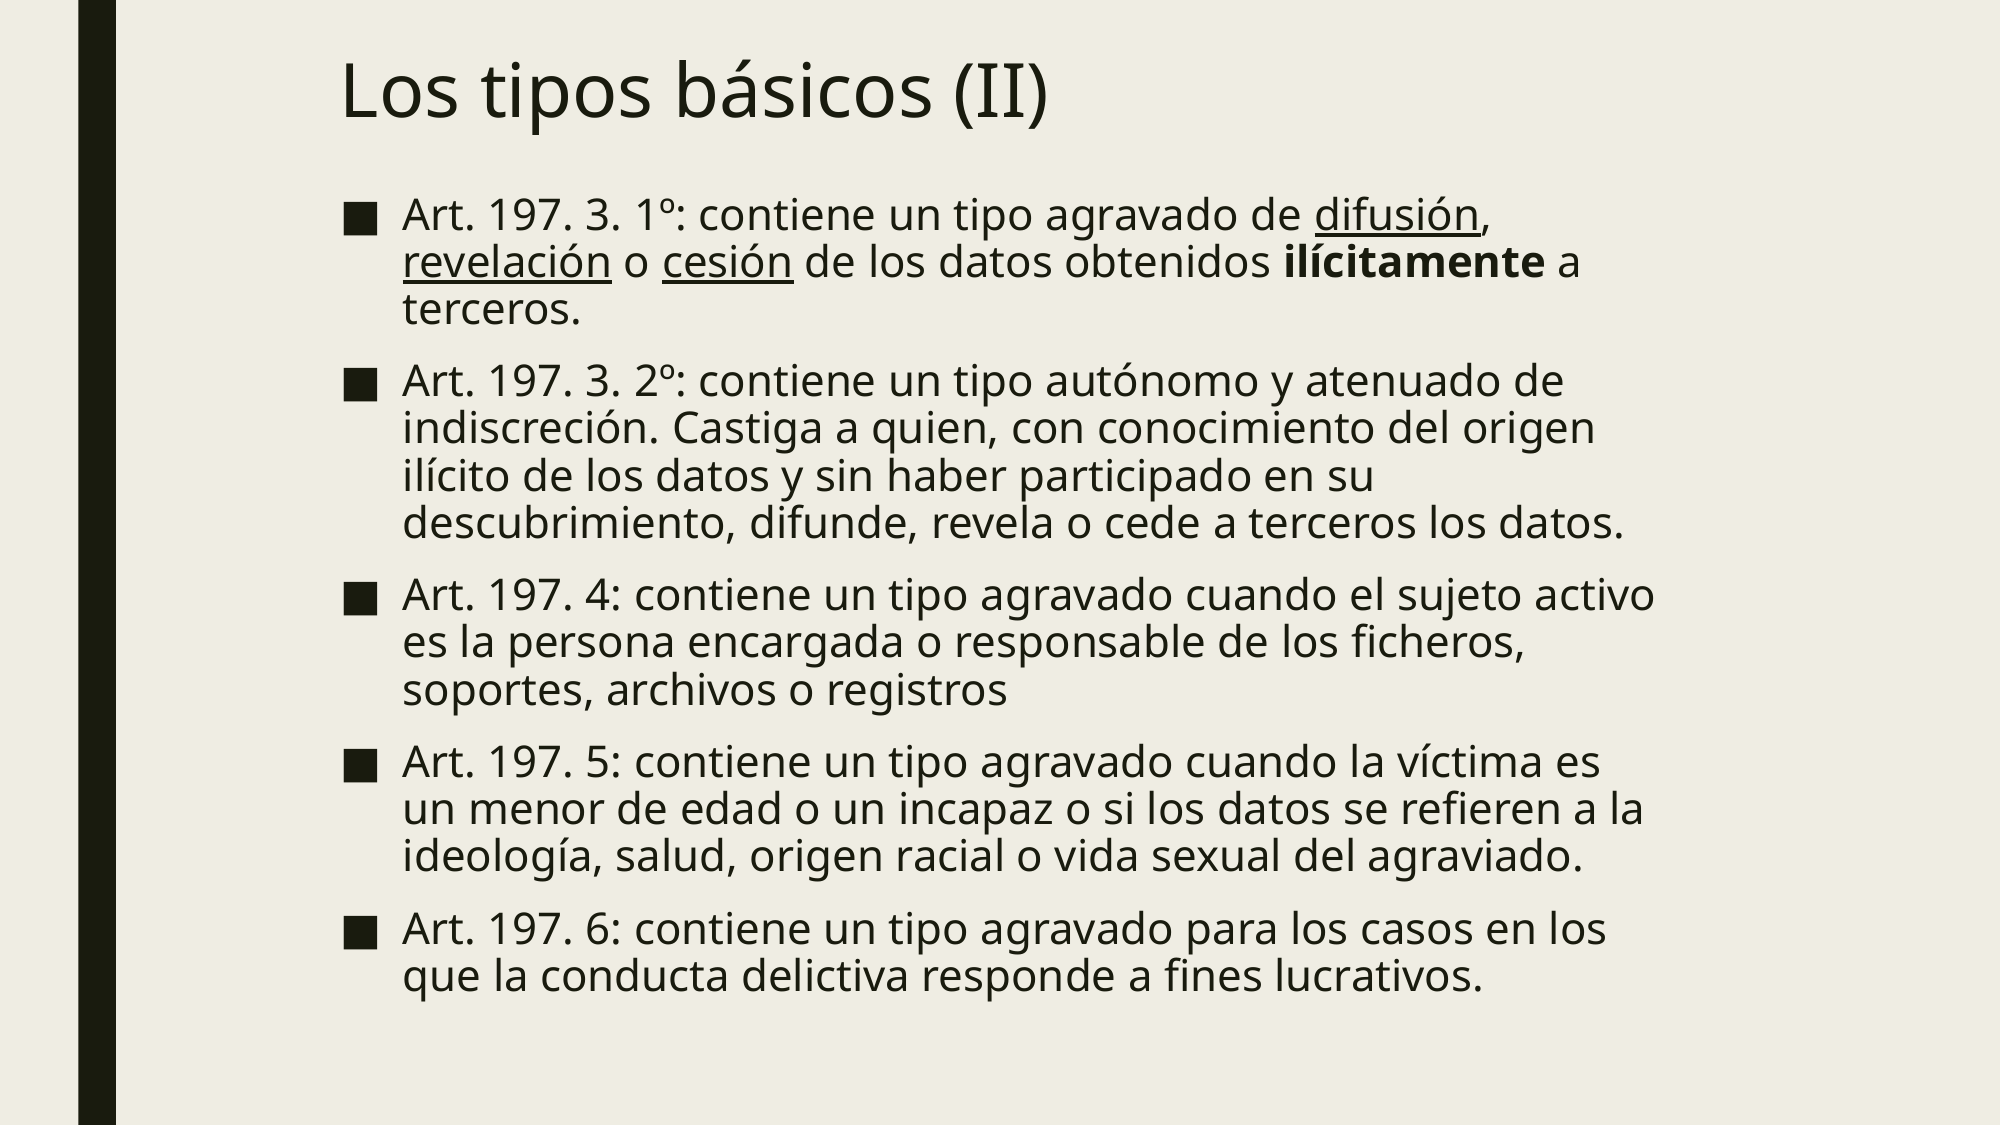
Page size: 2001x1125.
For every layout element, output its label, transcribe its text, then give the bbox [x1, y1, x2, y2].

title Los tipos básicos (II) [324, 45, 1675, 149]
list Art. 197. 3. 1º: contiene un tipo agravado de difusión, revelación o cesión de los datos obtenidos ilícitamente a terceros. Art. 197. 3. 2º: contiene un tipo autónomo y atenuado de indiscreción. Castiga a quien, con conocimiento del origen ilícito de los datos y sin haber participado en su descubrimiento, difunde, revela o cede a terceros los datos. Art. 197. 4: contiene un tipo agravado cuando el sujeto activo es la persona encargada o responsable de los ficheros, soportes, archivos o registros Art. 197. 5: contiene un tipo agravado cuando la víctima es un menor de edad o un incapaz o si los datos se refieren a la ideología, salud, origen racial o vida sexual del agraviado. Art. 197. 6: contiene un tipo agravado para los casos en los que la conducta delictiva responde a fines lucrativos. [324, 184, 1675, 1006]
